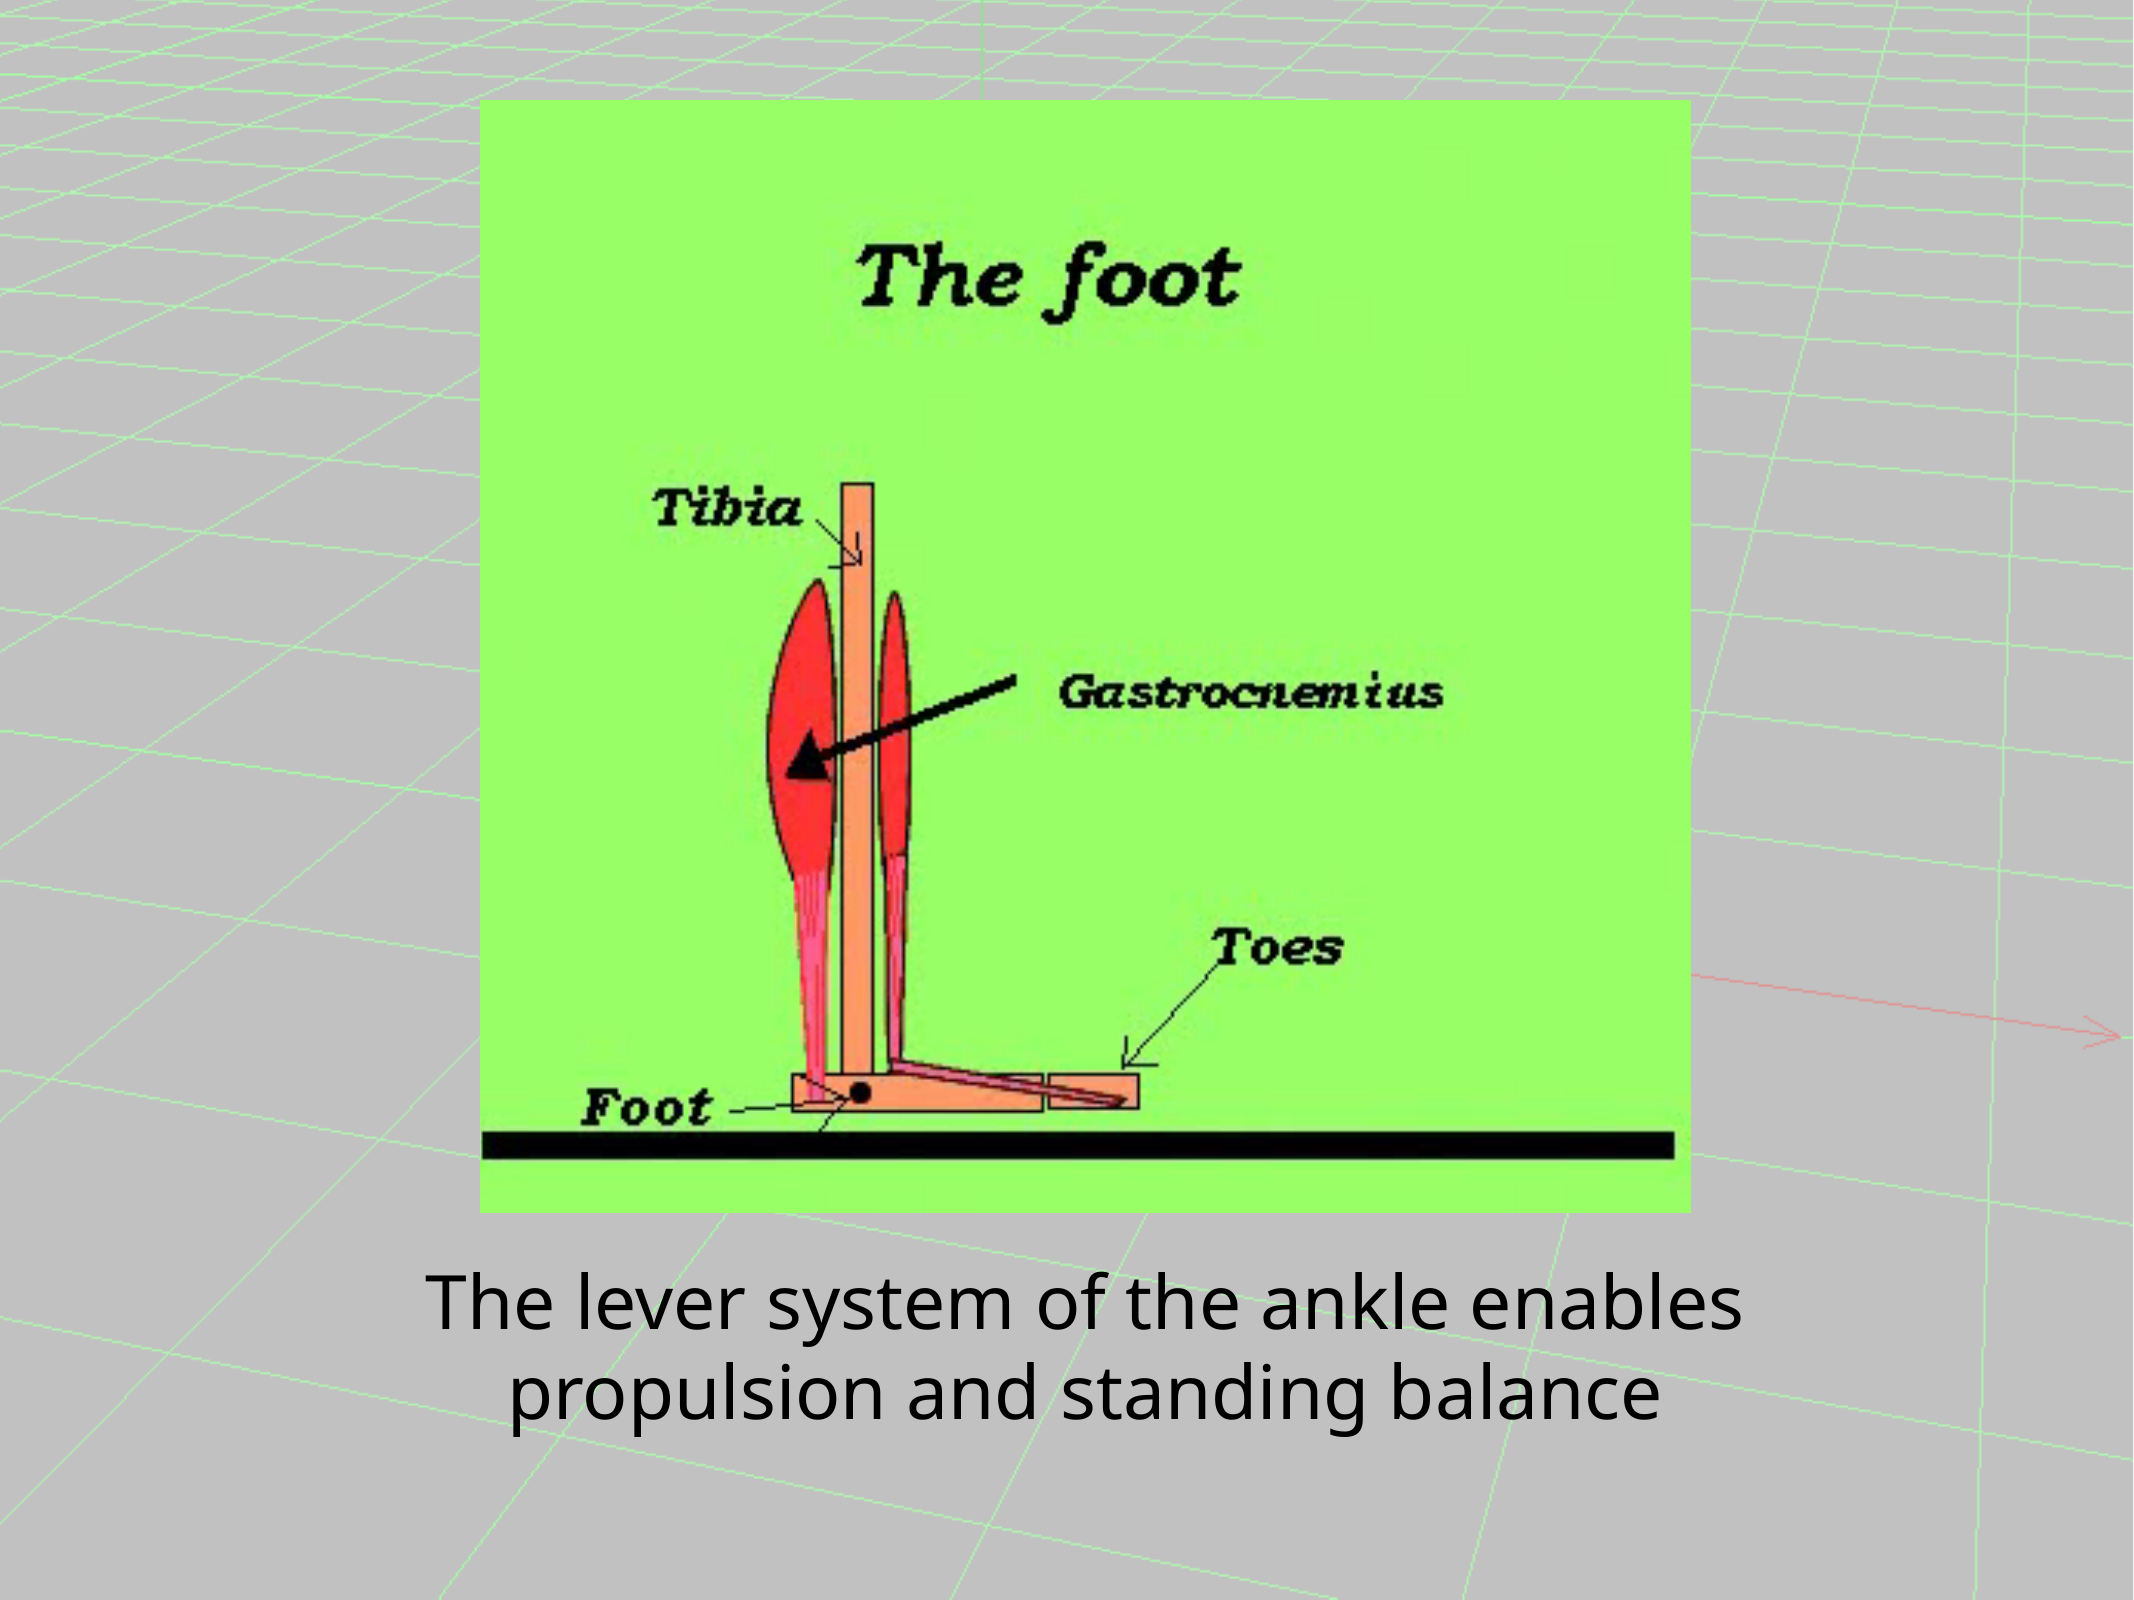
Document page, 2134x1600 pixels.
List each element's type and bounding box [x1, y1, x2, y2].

picture [0, 0, 2134, 1600]
text_box [478, 99, 1692, 1214]
